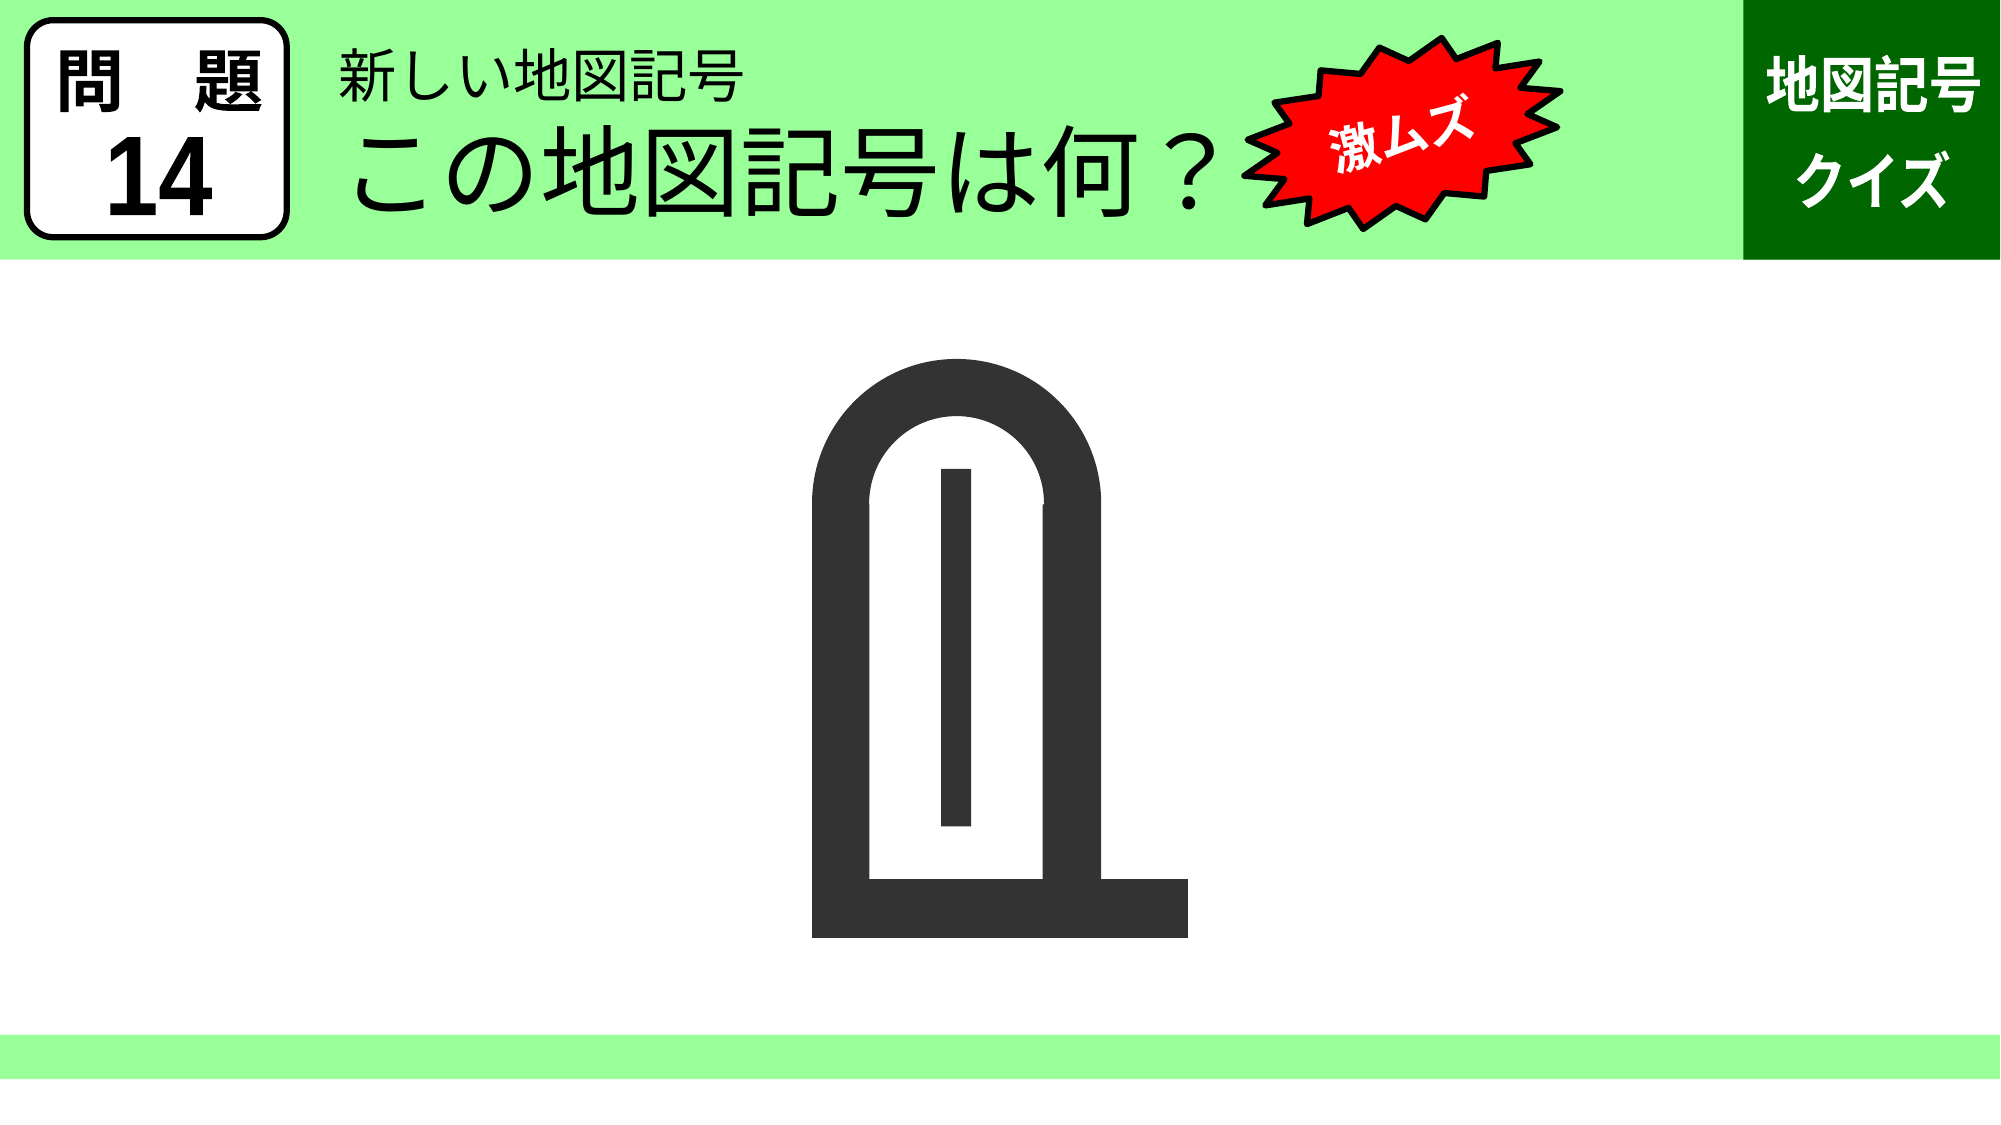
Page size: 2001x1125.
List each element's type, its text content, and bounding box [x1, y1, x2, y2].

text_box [811, 358, 1189, 939]
text_box 新しい地図記号 [323, 32, 762, 117]
text_box [0, 1034, 2000, 1080]
text_box 激ムズ [1244, 37, 1561, 230]
text_box この地図記号は何？ [325, 101, 1256, 237]
